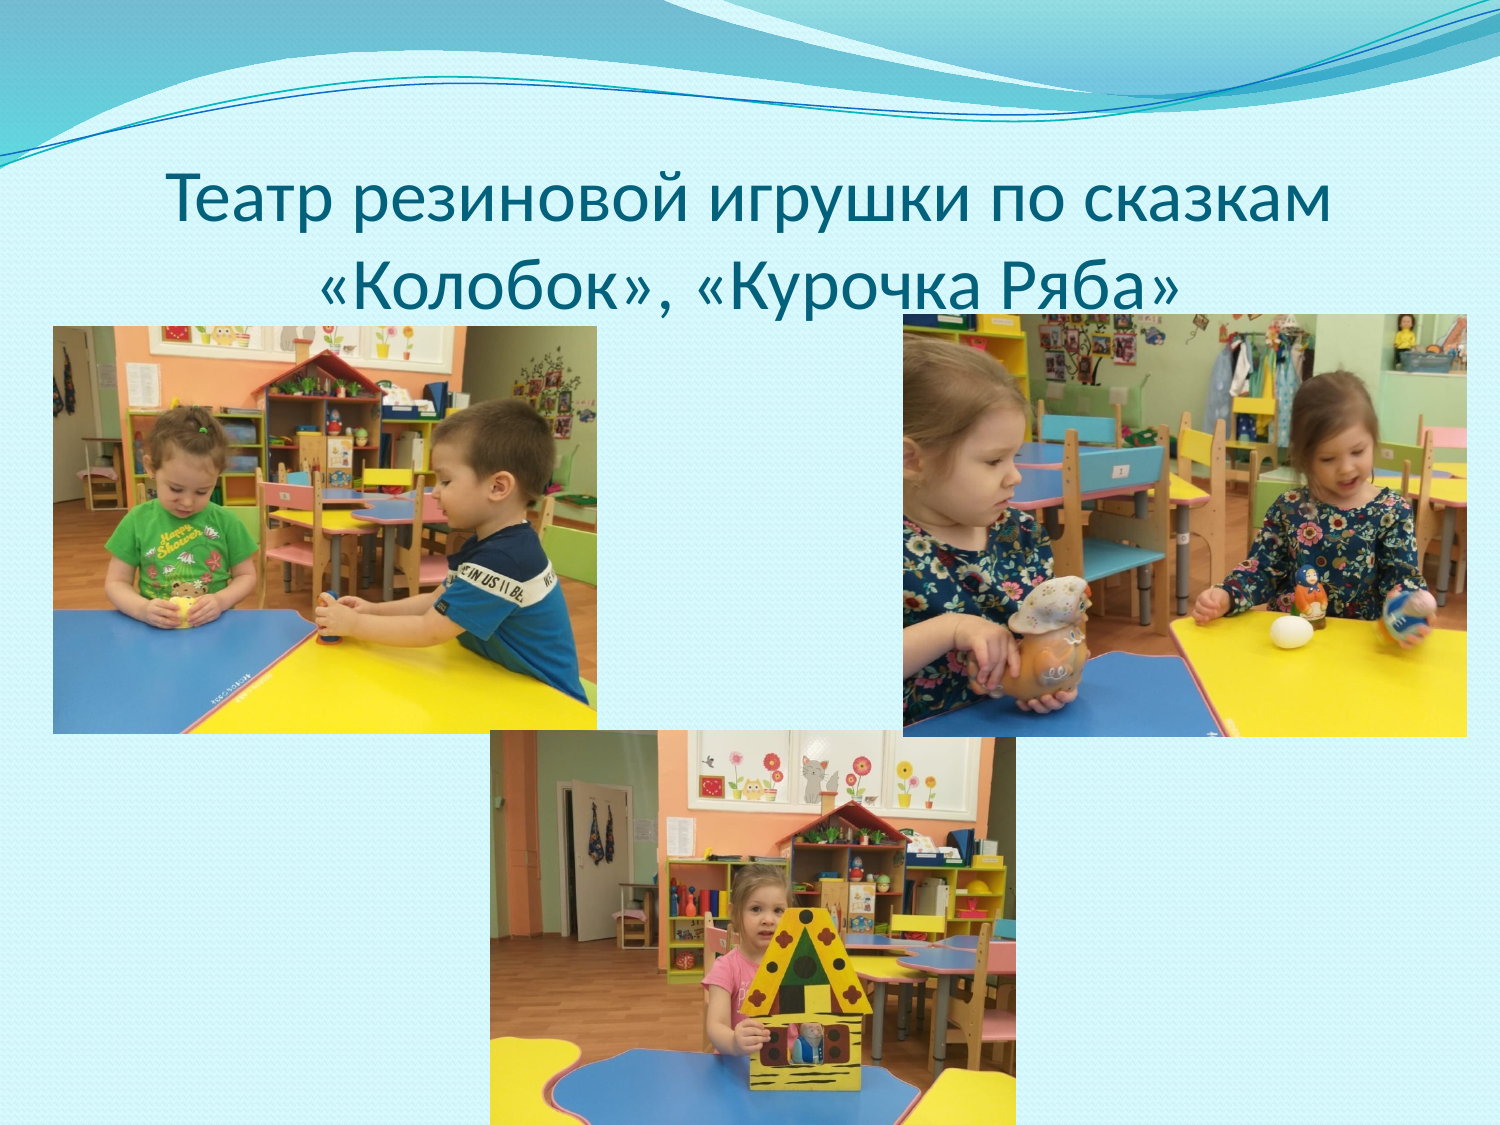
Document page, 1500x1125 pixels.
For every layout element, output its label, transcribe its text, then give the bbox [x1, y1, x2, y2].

picture [52, 325, 1017, 1125]
picture [903, 314, 1467, 737]
title Театр резиновой игрушки по сказкам «Колобок», «Курочка Ряба» [0, 137, 1500, 325]
